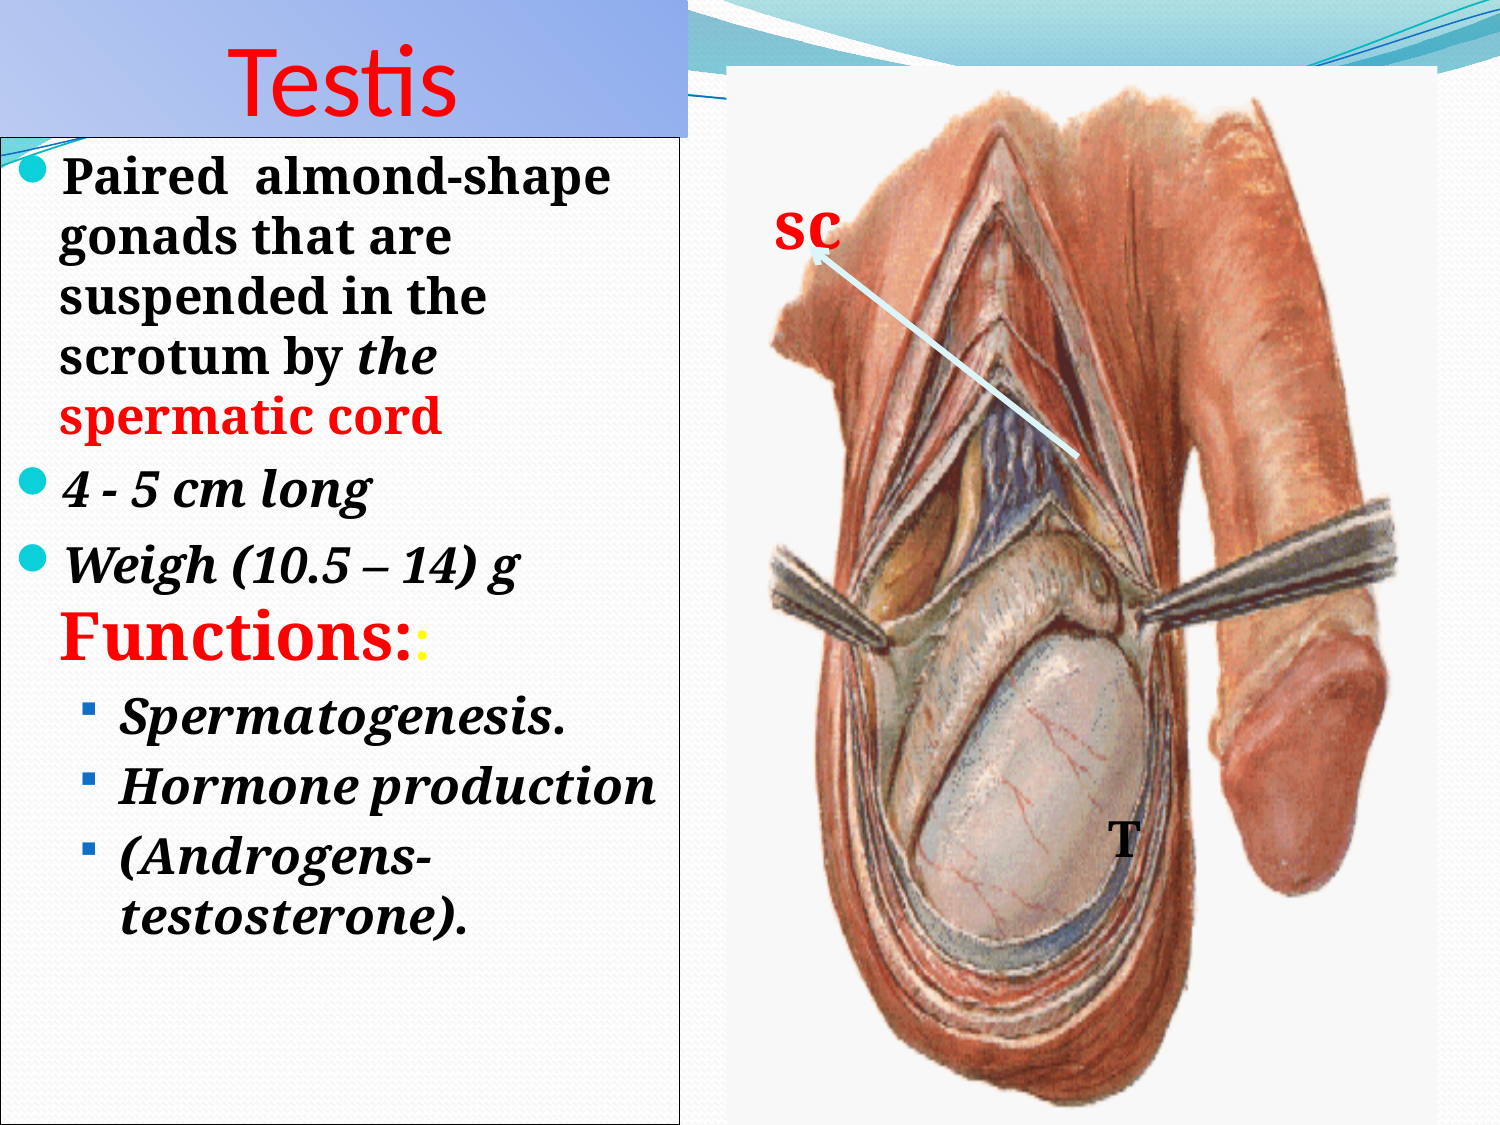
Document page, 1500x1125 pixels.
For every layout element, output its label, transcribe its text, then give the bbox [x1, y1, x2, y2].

list Paired almond-shape gonads that are suspended in the scrotum by the spermatic cord 4 - 5 cm long Weigh (10.5 – 14) g Functions:: Spermatogenesis. Hormone production (Androgens- testosterone). [0, 137, 680, 1125]
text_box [808, 245, 1079, 458]
picture [726, 66, 1438, 1125]
title Testis [0, 0, 688, 138]
